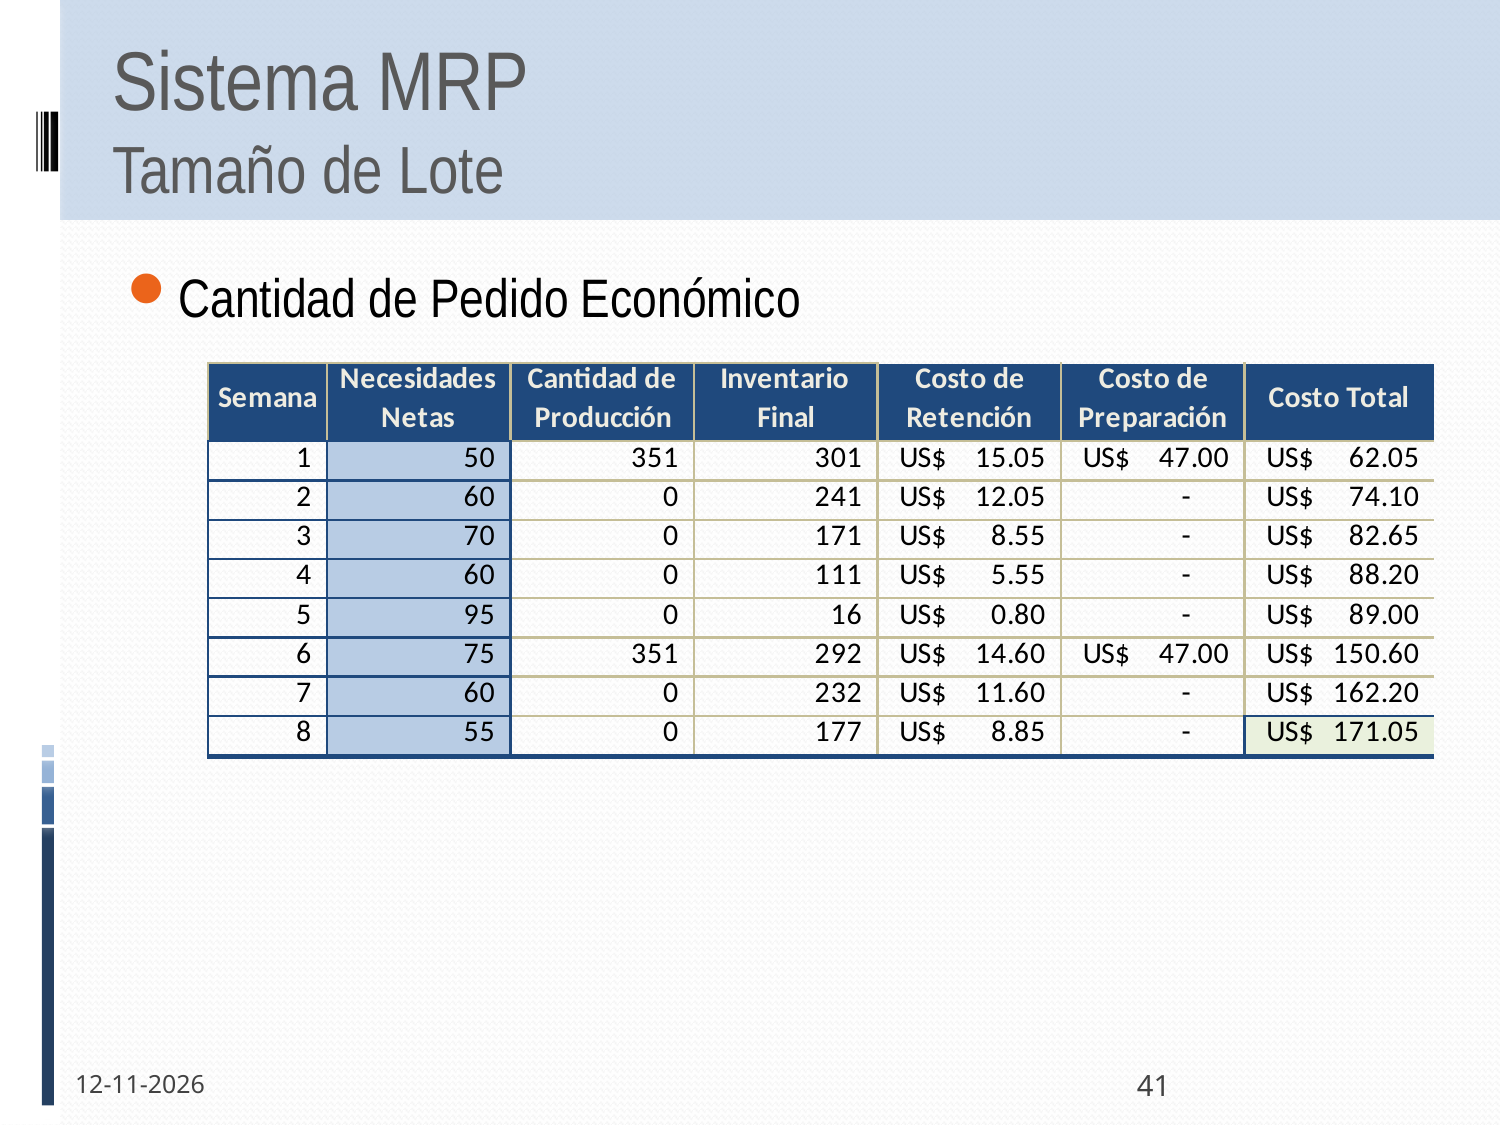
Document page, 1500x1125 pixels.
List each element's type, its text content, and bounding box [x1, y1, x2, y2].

slide_number 41 [1045, 1046, 1171, 1107]
title Sistema MRP Tamaño de Lote [111, 18, 1436, 207]
picture [206, 361, 1437, 799]
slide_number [75, 1042, 243, 1103]
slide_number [200, 364, 1436, 810]
list Cantidad de Pedido Económico [111, 255, 1436, 1038]
